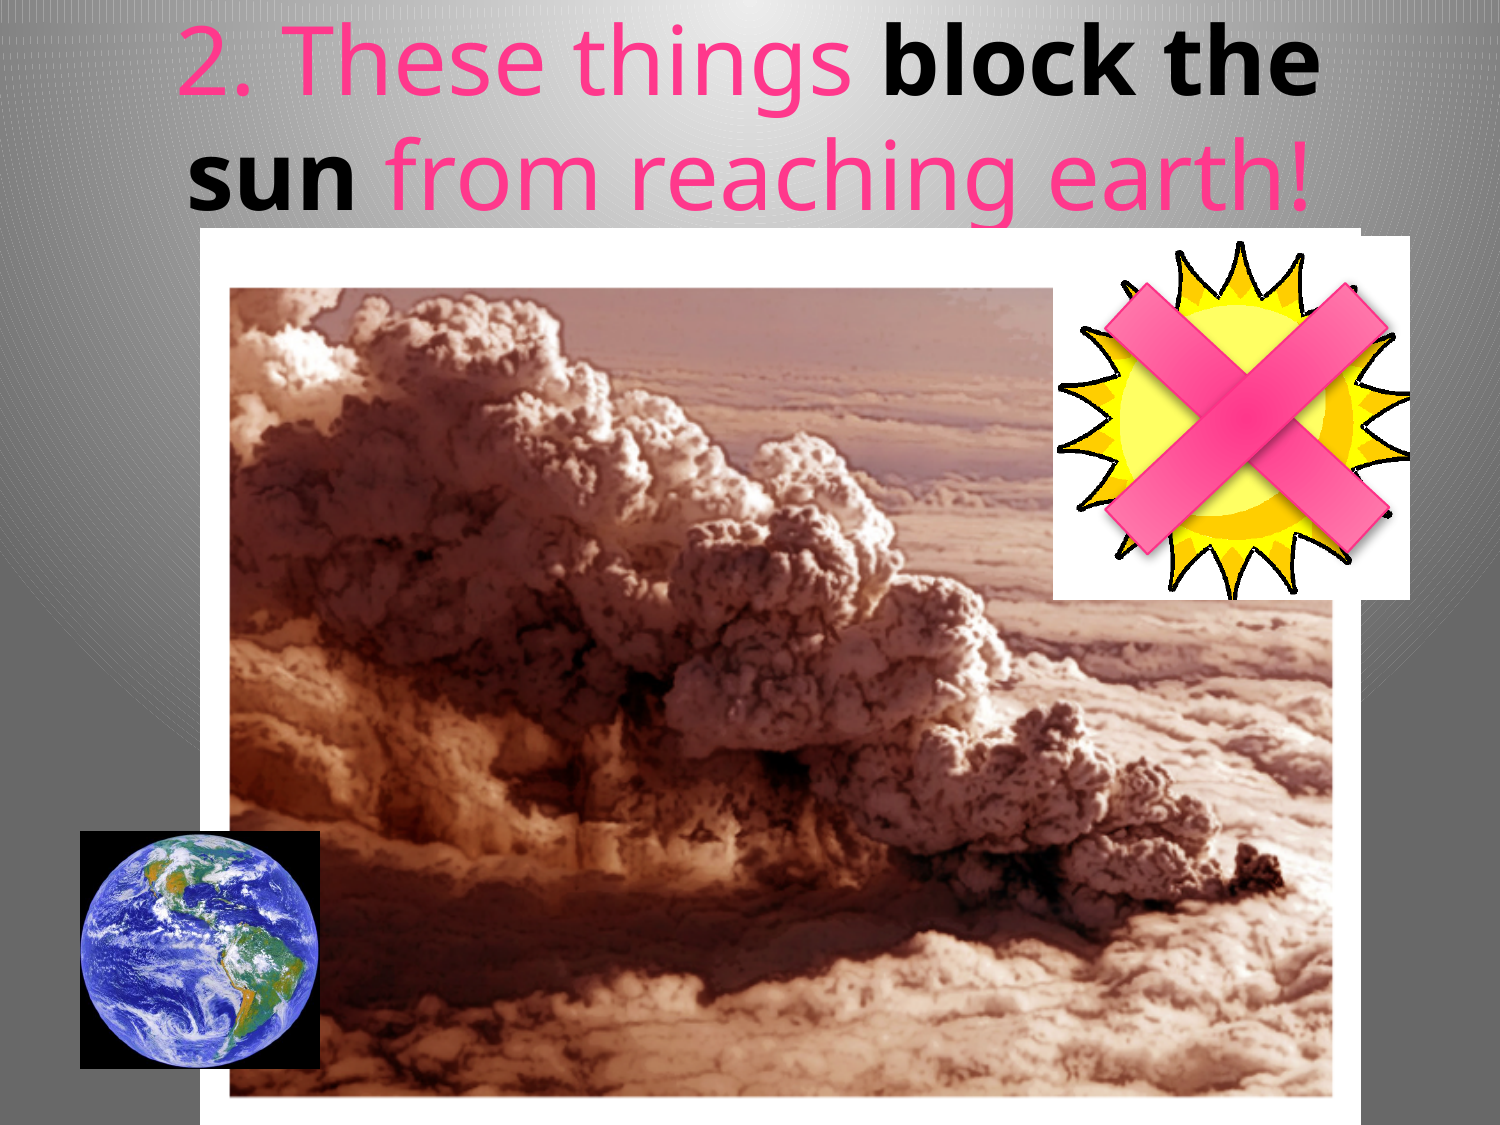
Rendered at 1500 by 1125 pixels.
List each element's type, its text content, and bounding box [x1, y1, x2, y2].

title 2. These things block the sun from reaching earth! [90, 17, 1410, 237]
picture [80, 227, 1410, 1125]
